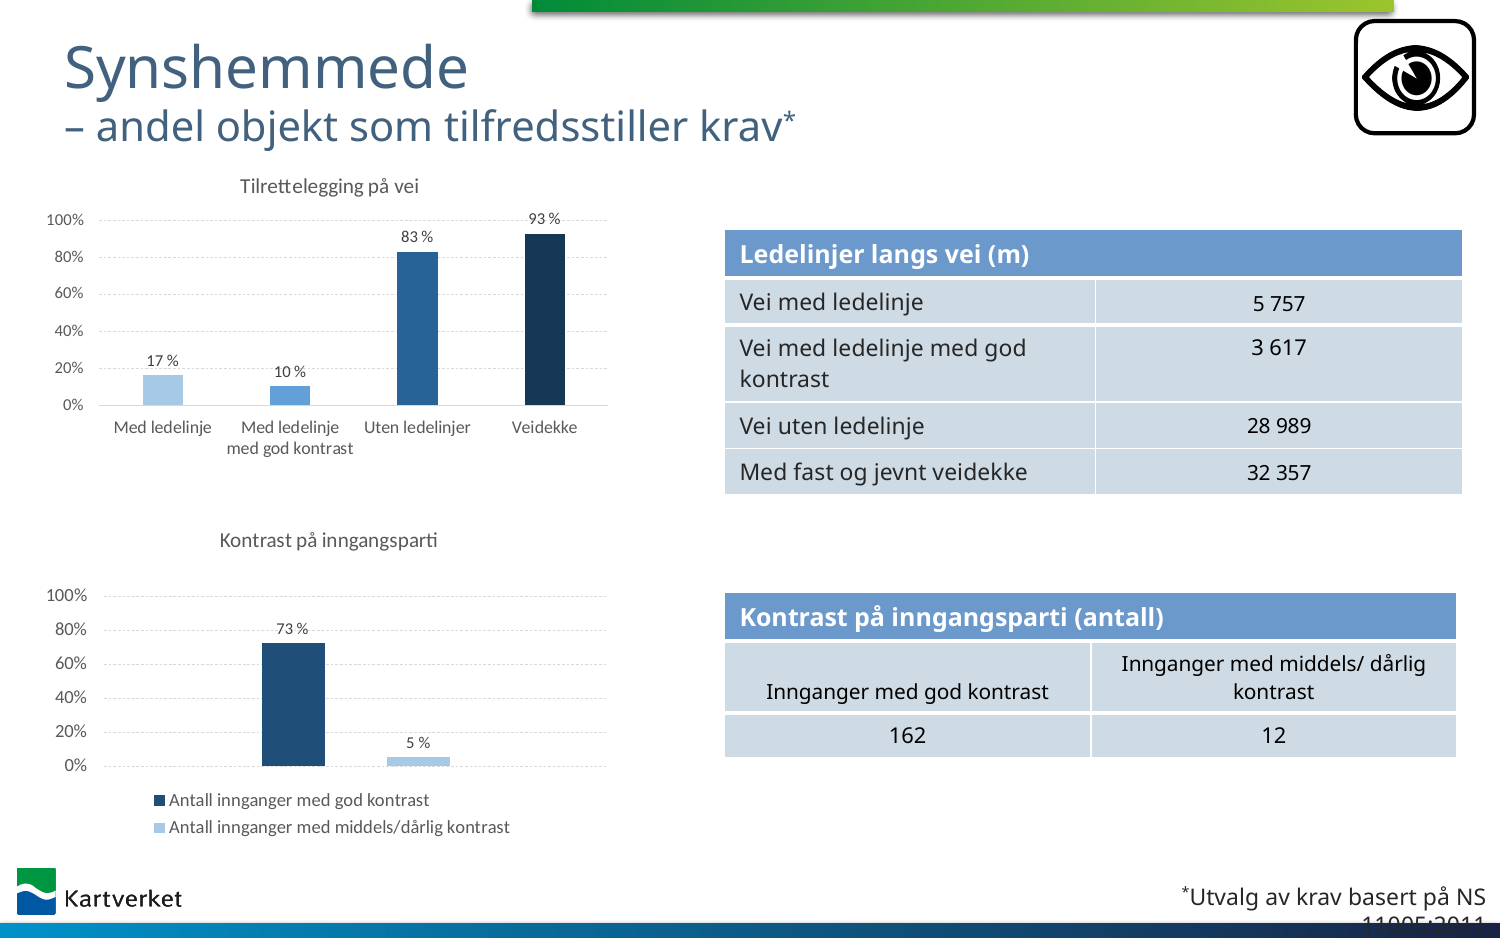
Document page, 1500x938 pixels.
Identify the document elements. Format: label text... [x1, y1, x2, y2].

table_header Kontrast på inngangsparti (antall) [725, 593, 1456, 639]
text_box *Utvalg av krav basert på NS 11005:2011 [1068, 873, 1500, 938]
table_cell 162 [725, 715, 1090, 757]
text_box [1355, 20, 1475, 134]
table_cell Vei med ledelinje med god kontrast [725, 327, 1095, 401]
picture [41, 166, 618, 492]
table_cell Med fast og jevnt veidekke [725, 449, 1095, 494]
table_cell 12 [1092, 715, 1456, 757]
table_cell Innganger med god kontrast [725, 643, 1090, 711]
table_cell 28 989 [1096, 403, 1462, 448]
table_cell 5 757 [1096, 280, 1462, 323]
table_cell Vei uten ledelinje [725, 403, 1095, 448]
table_cell Innganger med middels/ dårlig kontrast [1092, 643, 1456, 711]
table_cell 3 617 [1096, 327, 1462, 401]
table_header Ledelinjer langs vei (m) [725, 230, 1462, 276]
text_box Synshemmede – andel objekt som tilfredsstiller krav* [49, 24, 1431, 158]
picture [41, 520, 617, 846]
table_cell Vei med ledelinje [725, 280, 1095, 323]
table_cell 32 357 [1096, 449, 1462, 494]
